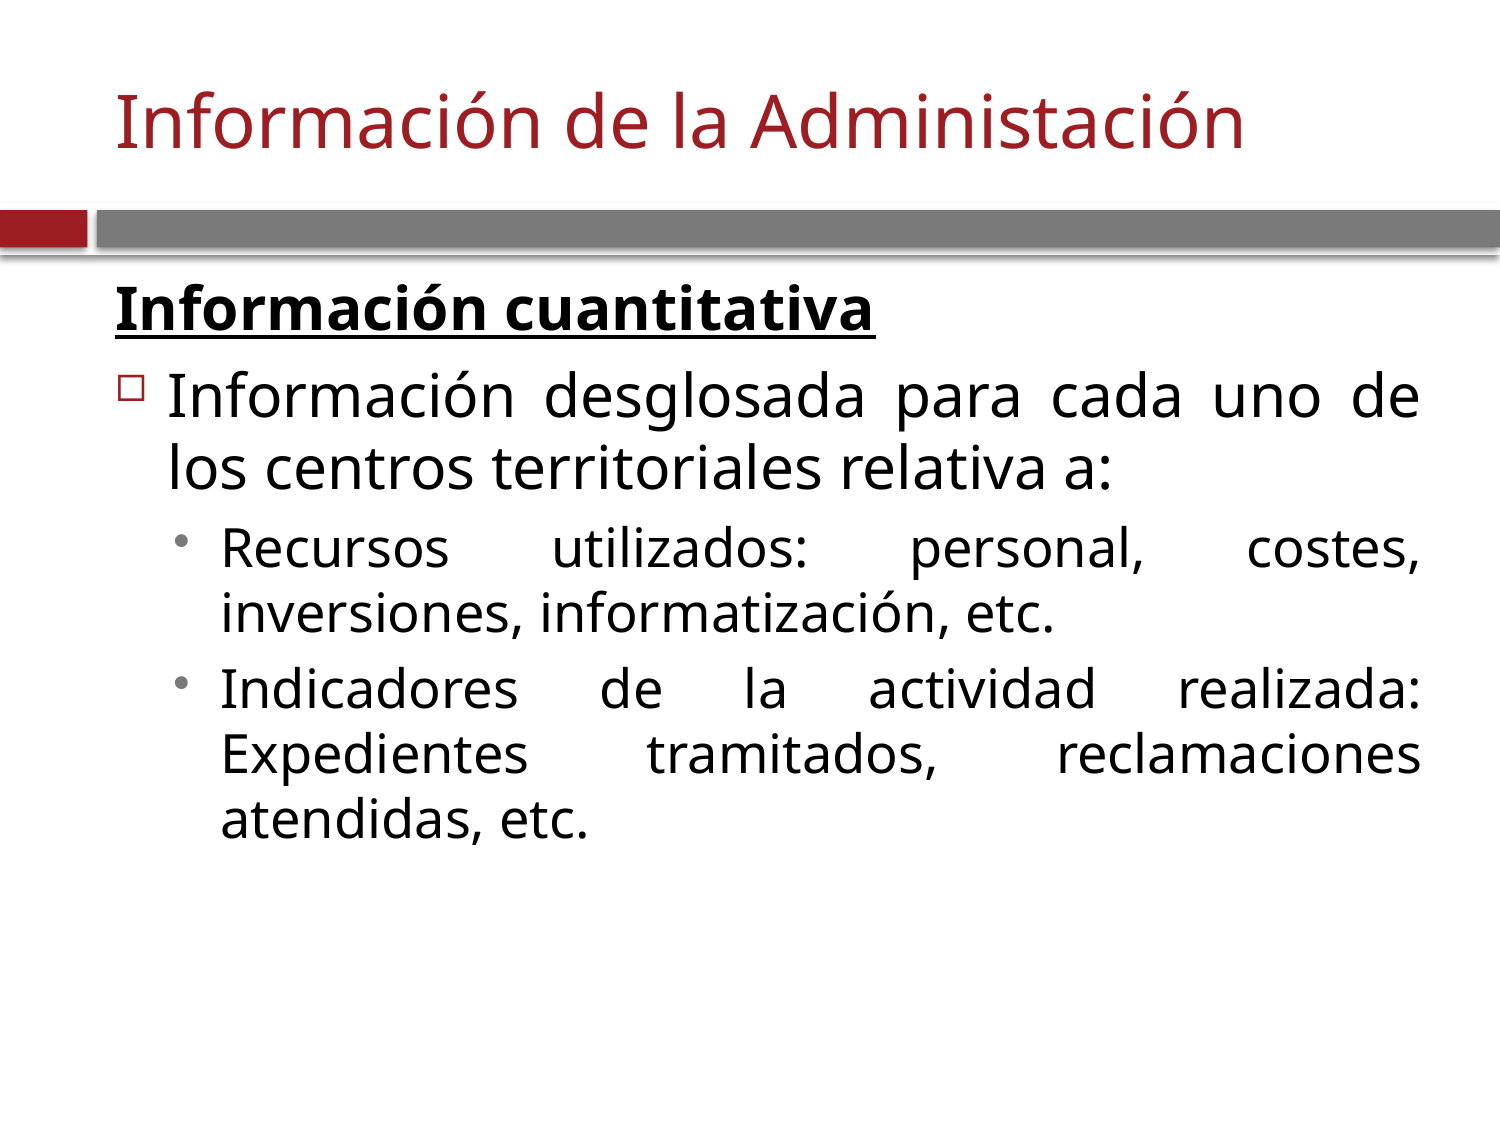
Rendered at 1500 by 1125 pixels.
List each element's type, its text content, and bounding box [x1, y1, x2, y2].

title Información de la Administación [100, 37, 1438, 200]
list Información cuantitativa Información desglosada para cada uno de los centros territoriales relativa a: Recursos utilizados: personal, costes, inversiones, informatización, etc. Indicadores de la actividad realizada: Expedientes tramitados, reclamaciones atendidas, etc. [100, 262, 1438, 1000]
